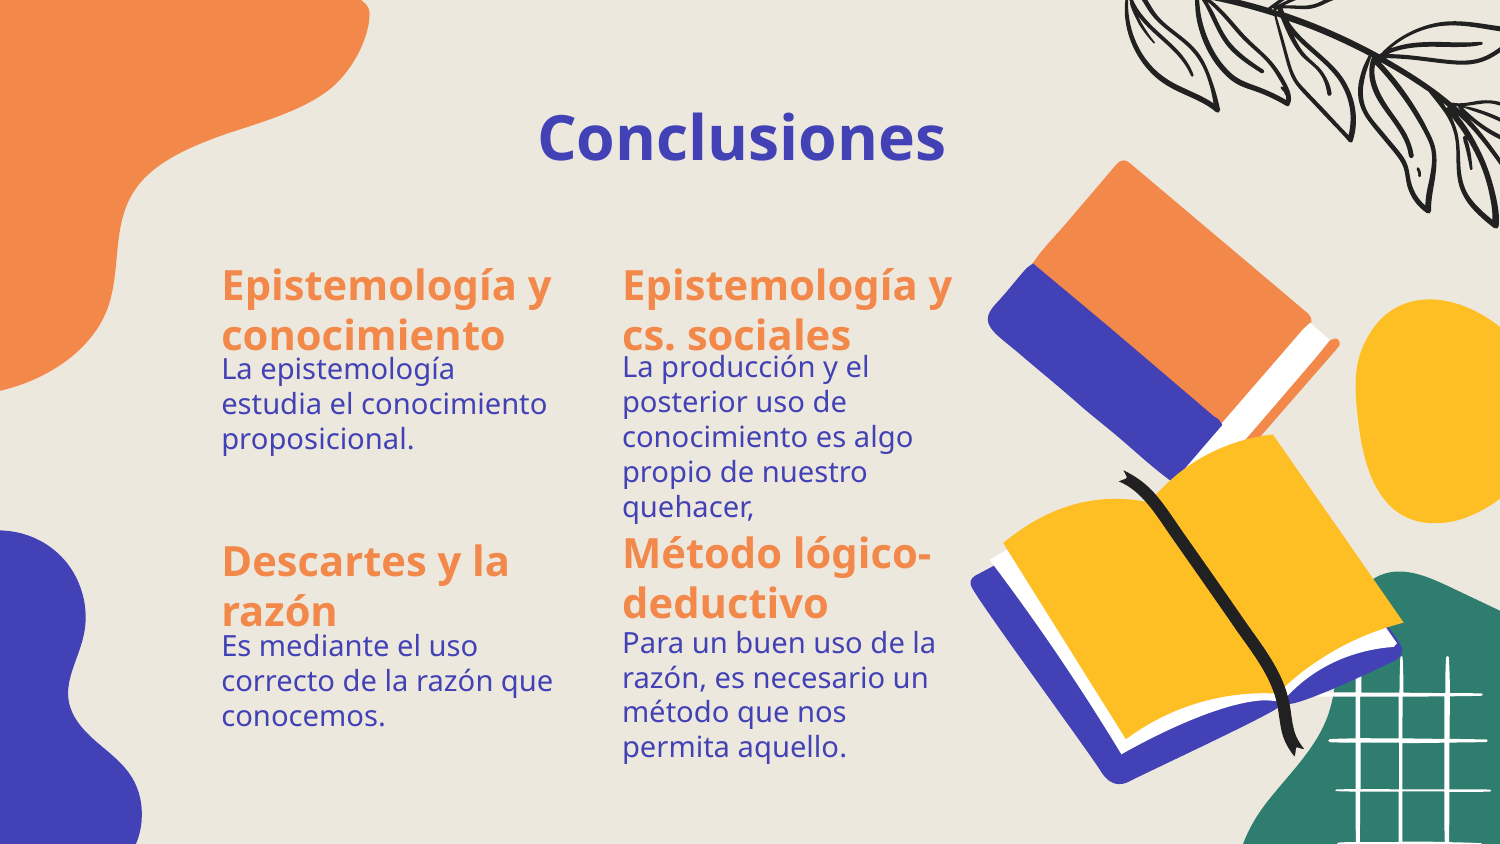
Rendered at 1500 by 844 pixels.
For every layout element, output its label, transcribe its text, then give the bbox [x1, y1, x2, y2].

title Método lógico-deductivo [607, 491, 964, 559]
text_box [984, 160, 1341, 432]
title Epistemología y conocimiento [206, 272, 570, 344]
subtitle La producción y el posterior uso de conocimiento es algo propio de nuestro quehacer, [607, 362, 970, 491]
title Descartes y la razón [206, 508, 570, 581]
subtitle Es mediante el uso correcto de la razón que conocemos. [206, 581, 570, 778]
subtitle La epistemología estudia el conocimiento proposicional. [206, 344, 570, 461]
subtitle Para un buen uso de la razón, es necesario un método que nos permita aquello. [607, 559, 970, 829]
title Conclusiones [118, 88, 1382, 183]
title Epistemología y cs. sociales [607, 272, 971, 345]
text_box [969, 434, 1405, 785]
